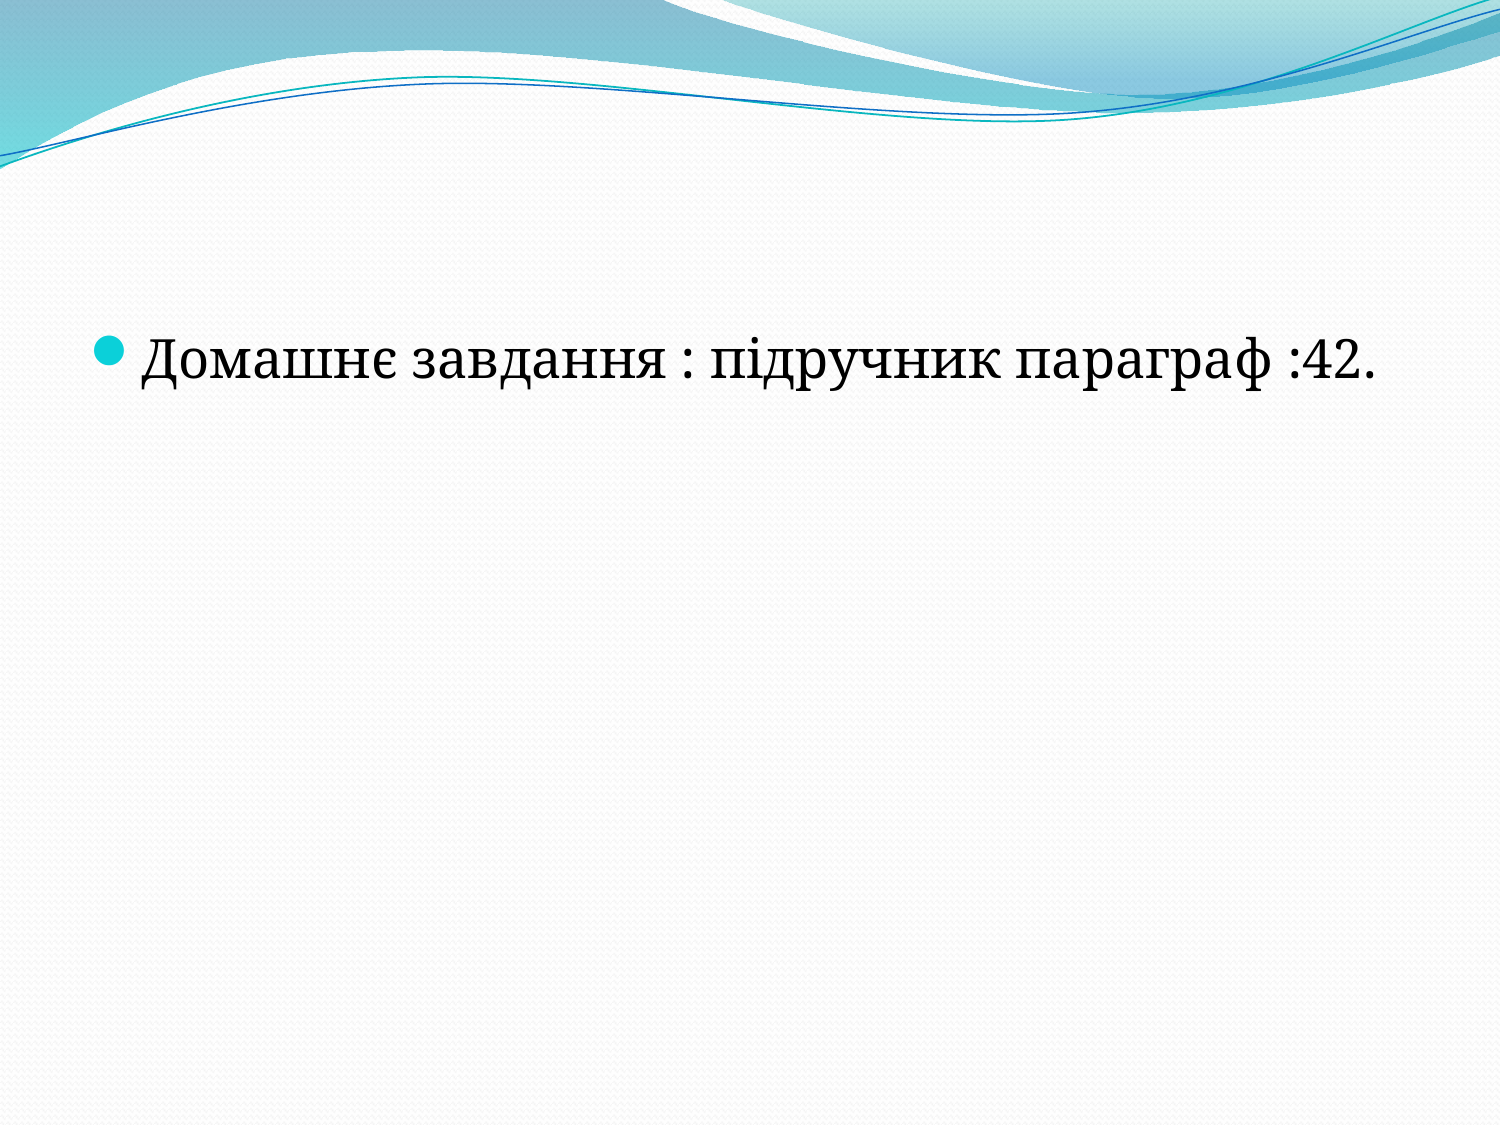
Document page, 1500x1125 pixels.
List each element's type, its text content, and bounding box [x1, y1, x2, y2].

list Домашнє завдання : підручник параграф :42. [75, 317, 1425, 1038]
